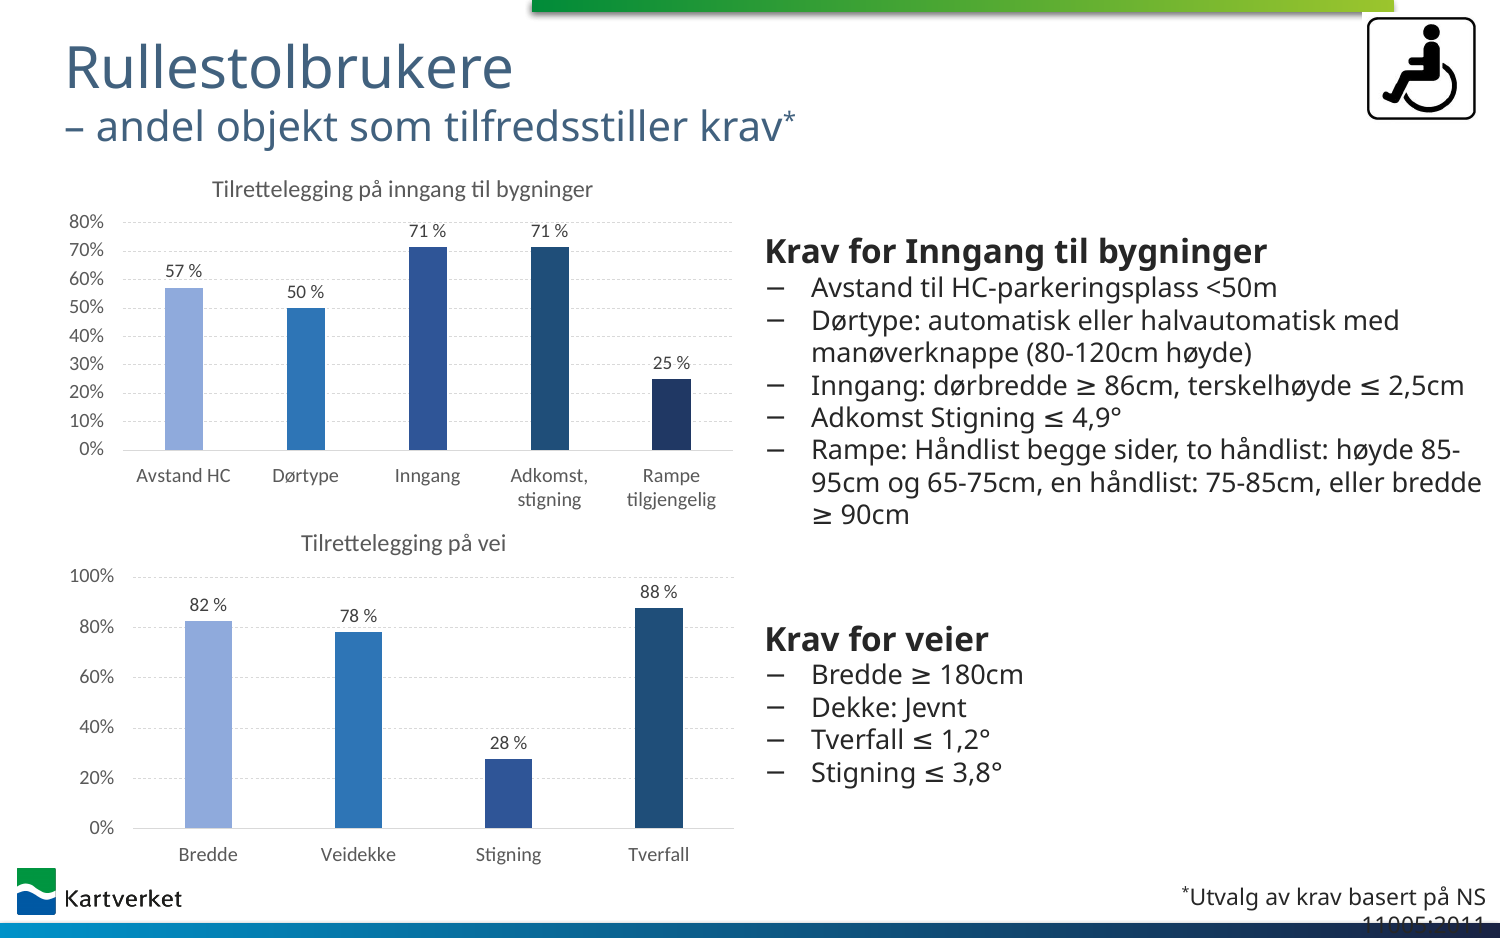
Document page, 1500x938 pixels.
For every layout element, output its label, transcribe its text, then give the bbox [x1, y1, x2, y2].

picture [62, 520, 746, 874]
text_box *Utvalg av krav basert på NS 11005:2011 [1068, 873, 1500, 938]
text_box Krav for Inngang til bygninger Avstand til HC-parkeringsplass <50m Dørtype: automatisk eller halvautomatisk med manøverknappe (80-120cm høyde) Inngang: dørbredde ≥ 86cm, terskelhøyde ≤ 2,5cm Adkomst Stigning ≤ 4,9° Rampe: Håndlist begge sider, to håndlist: høyde 85-95cm og 65-75cm, en håndlist: 75-85cm, eller bredde ≥ 90cm [749, 223, 1500, 538]
text_box Krav for veier Bredde ≥ 180cm Dekke: Jevnt Tverfall ≤ 1,2° Stigning ≤ 3,8° [749, 610, 1500, 795]
text_box Rullestolbrukere – andel objekt som tilfredsstiller krav* [49, 25, 1431, 158]
picture [62, 166, 744, 519]
picture [1362, 12, 1481, 126]
